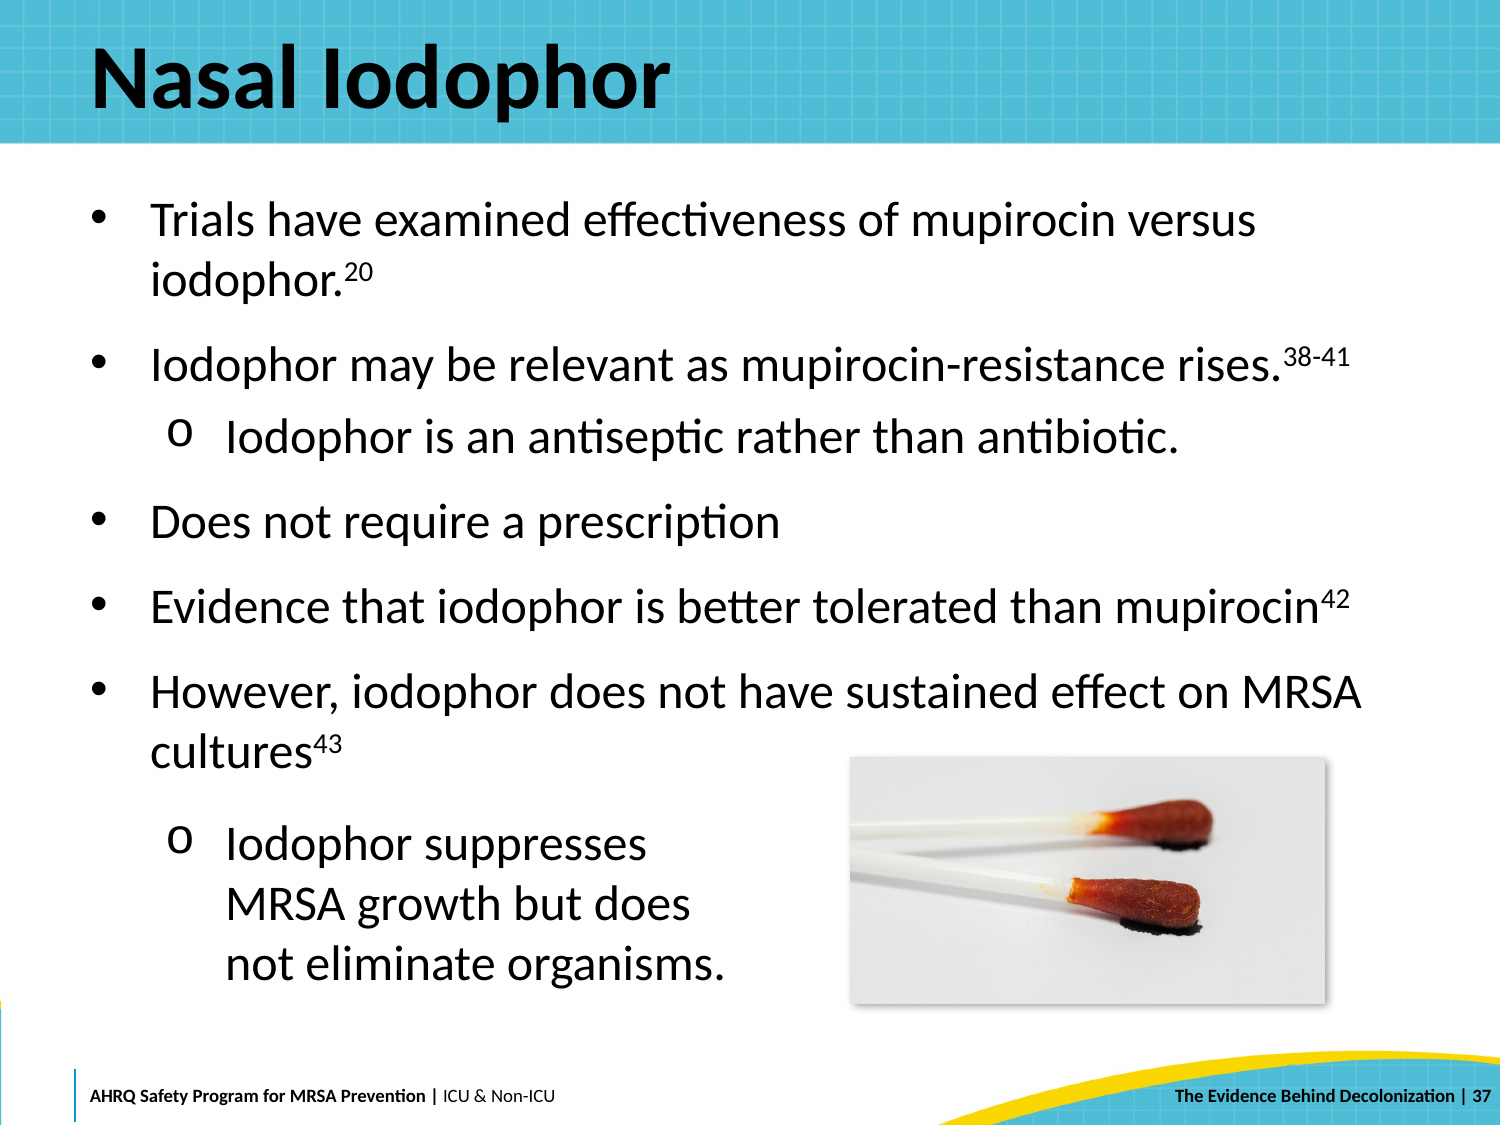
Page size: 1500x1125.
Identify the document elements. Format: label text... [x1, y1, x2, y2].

list Iodophor suppresses MRSA growth but does not eliminate organisms. [75, 802, 750, 1027]
slide_number | 37 [1455, 1065, 1500, 1125]
picture [0, 0, 1500, 1125]
list Trials have examined effectiveness of mupirocin versus iodophor.20 Iodophor may be relevant as mupirocin-resistance rises.38-41 Iodophor is an antiseptic rather than antibiotic. Does not require a prescription Evidence that iodophor is better tolerated than mupirocin42 However, iodophor does not have sustained effect on MRSA cultures43 [75, 178, 1425, 833]
title Nasal Iodophor [75, 0, 1425, 150]
